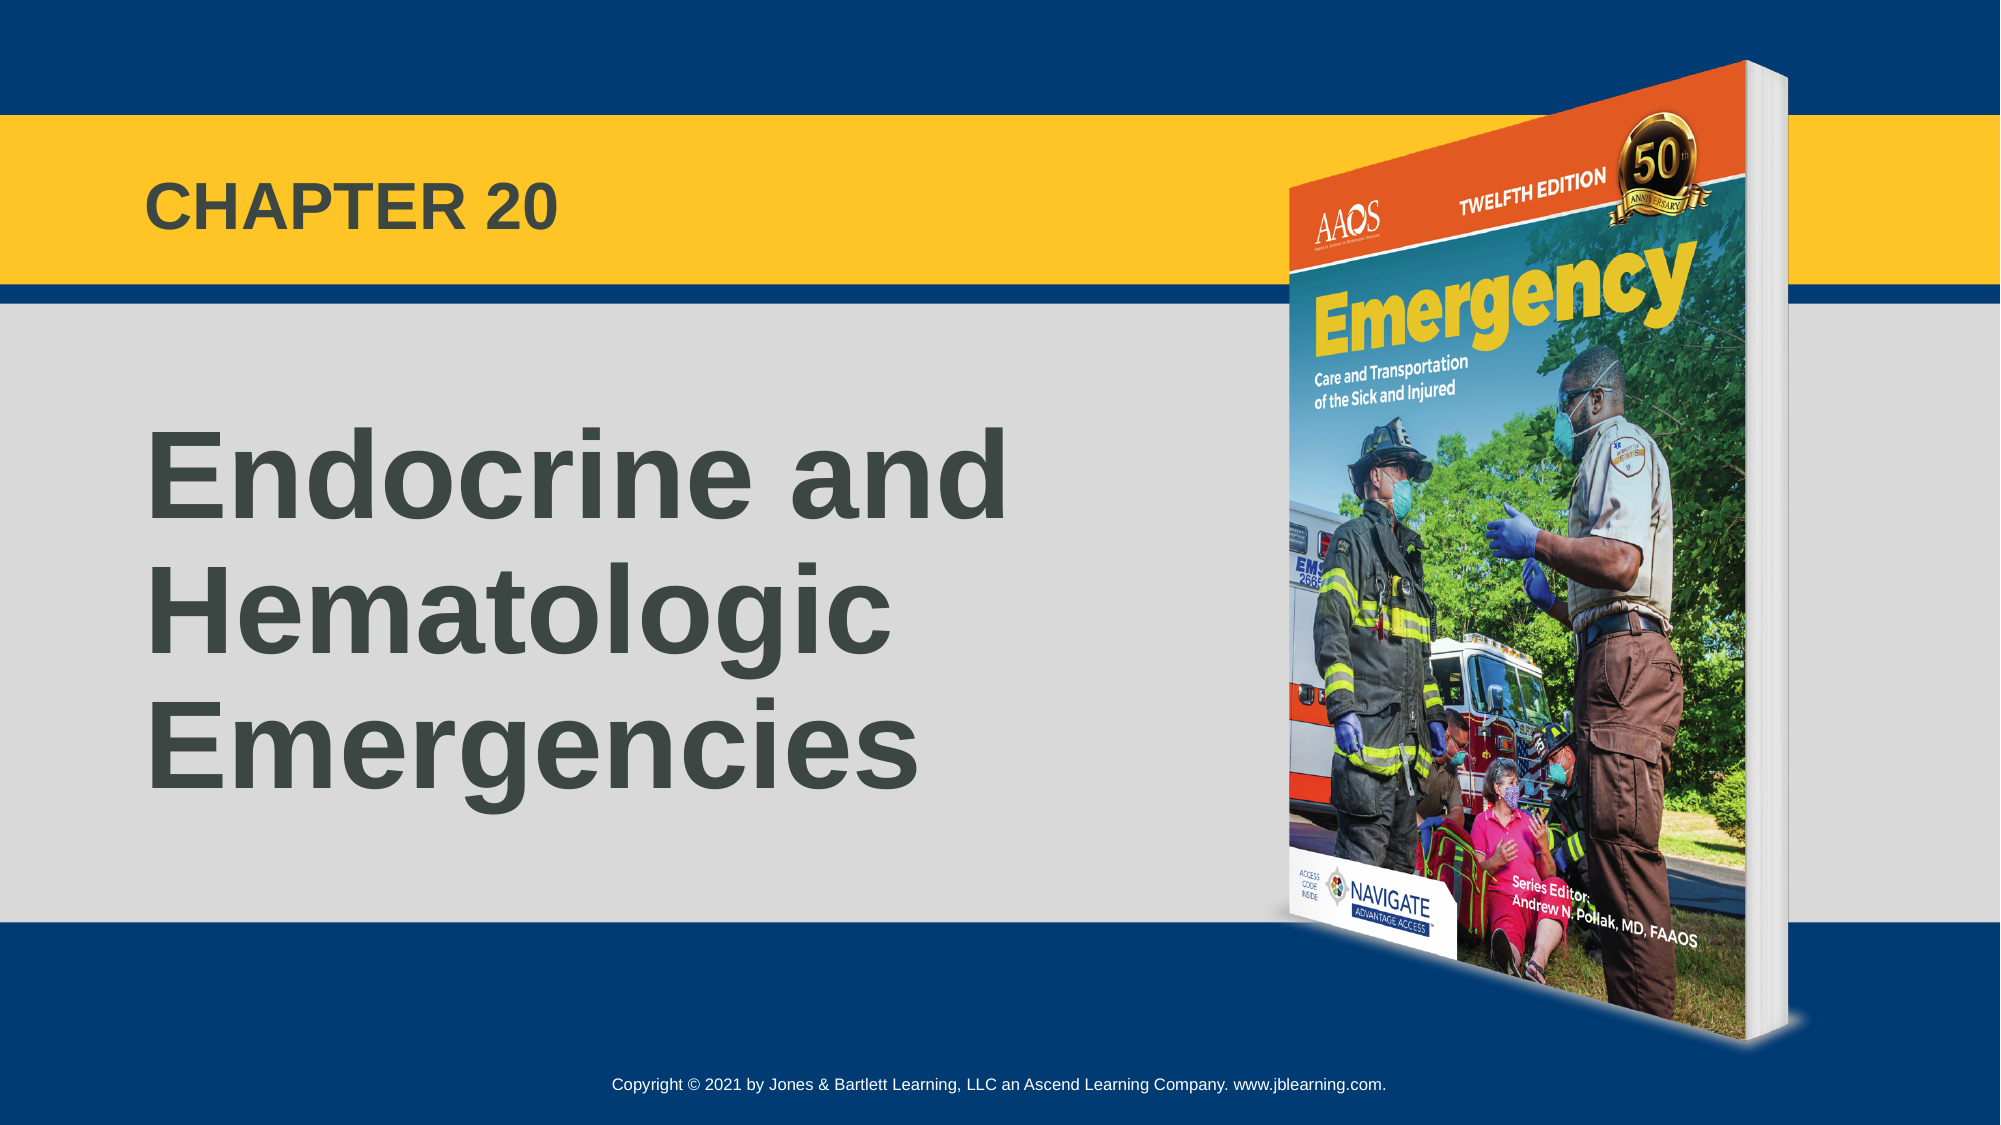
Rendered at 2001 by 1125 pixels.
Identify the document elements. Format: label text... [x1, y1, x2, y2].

subtitle CHAPTER 20 [144, 138, 1078, 267]
title Endocrine and Hematologic Emergencies [144, 360, 1078, 866]
picture [1078, 0, 2000, 1125]
